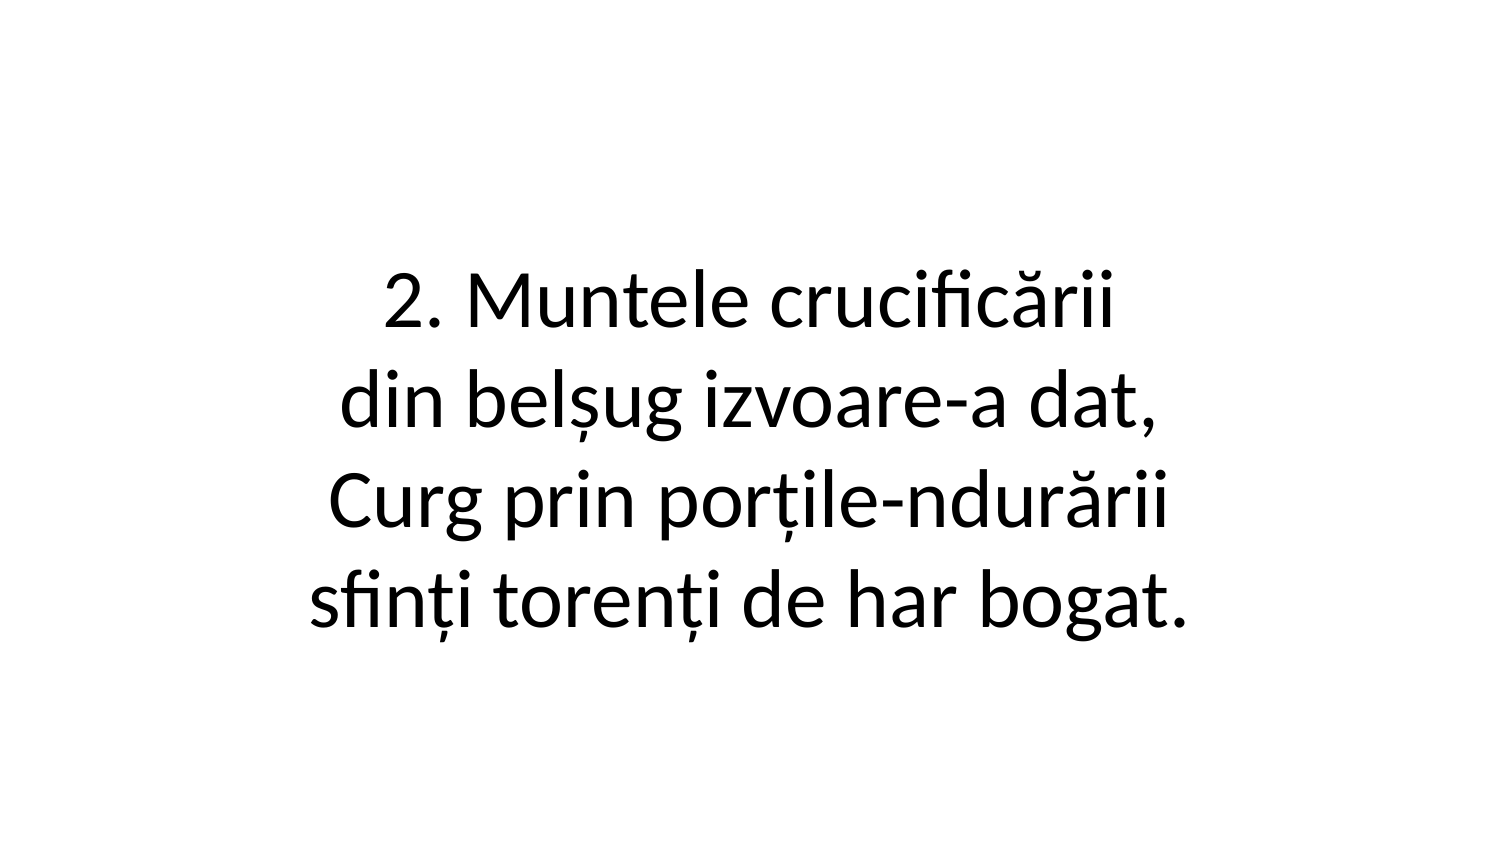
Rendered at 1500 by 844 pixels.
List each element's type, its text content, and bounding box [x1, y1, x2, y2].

text_box 2. Muntele crucificării din belșug izvoare-a dat, Curg prin porțile-ndurării sfinți torenți de har bogat. [293, 192, 1207, 652]
